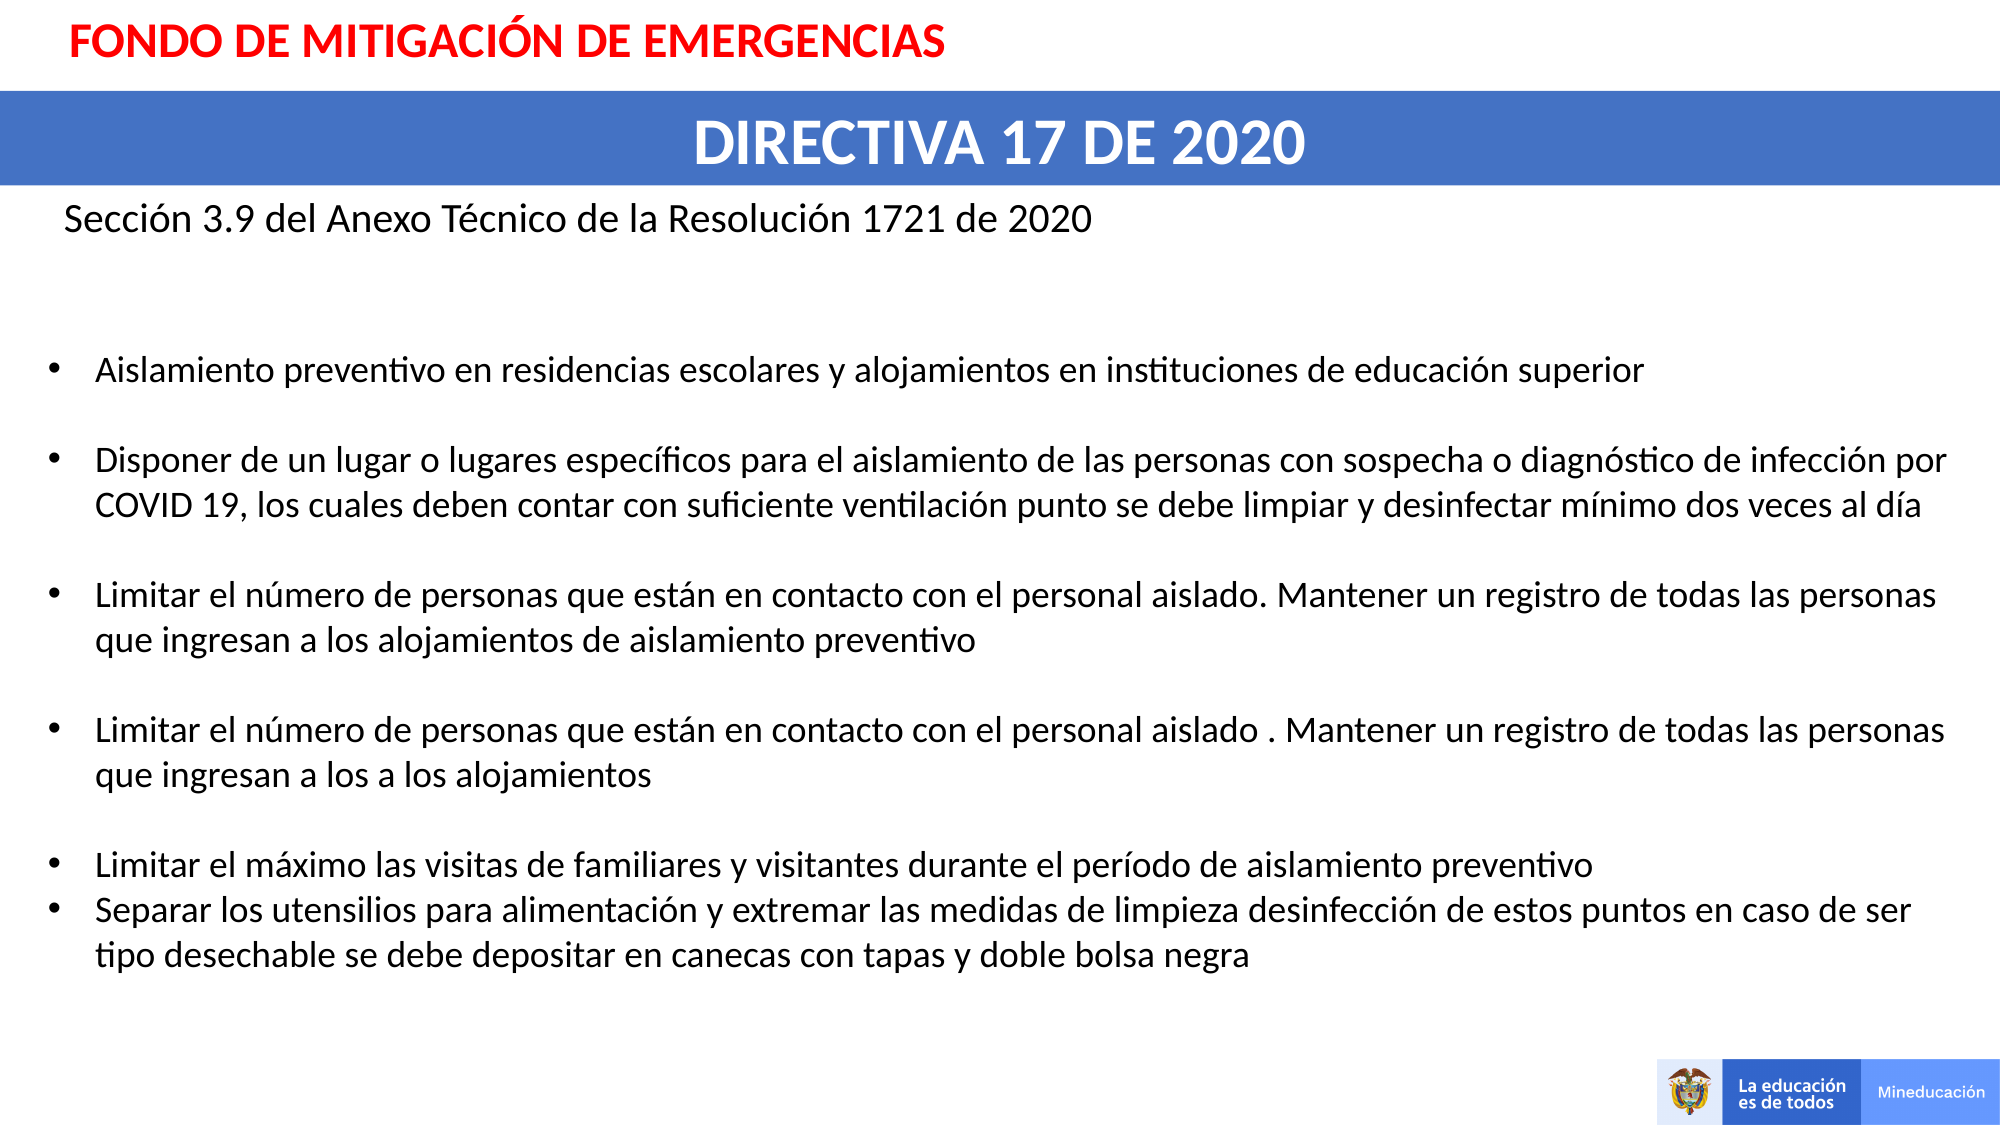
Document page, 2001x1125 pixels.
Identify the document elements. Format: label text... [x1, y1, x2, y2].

text_box Aislamiento preventivo en residencias escolares y alojamientos en instituciones de educación superior Disponer de un lugar o lugares específicos para el aislamiento de las personas con sospecha o diagnóstico de infección por COVID 19, los cuales deben contar con suficiente ventilación punto se debe limpiar y desinfectar mínimo dos veces al día Limitar el número de personas que están en contacto con el personal aislado. Mantener un registro de todas las personas que ingresan a los alojamientos de aislamiento preventivo Limitar el número de personas que están en contacto con el personal aislado . Mantener un registro de todas las personas que ingresan a los a los alojamientos Limitar el máximo las visitas de familiares y visitantes durante el período de aislamiento preventivo Separar los utensilios para alimentación y extremar las medidas de limpieza desinfección de estos puntos en caso de ser tipo desechable se debe depositar en canecas con tapas y doble bolsa negra [33, 337, 1985, 983]
text_box FONDO DE MITIGACIÓN DE EMERGENCIAS [54, 0, 963, 75]
picture [1657, 1059, 2000, 1125]
text_box DIRECTIVA 17 DE 2020 [0, 90, 2000, 186]
text_box Sección 3.9 del Anexo Técnico de la Resolución 1721 de 2020 [49, 183, 1637, 249]
